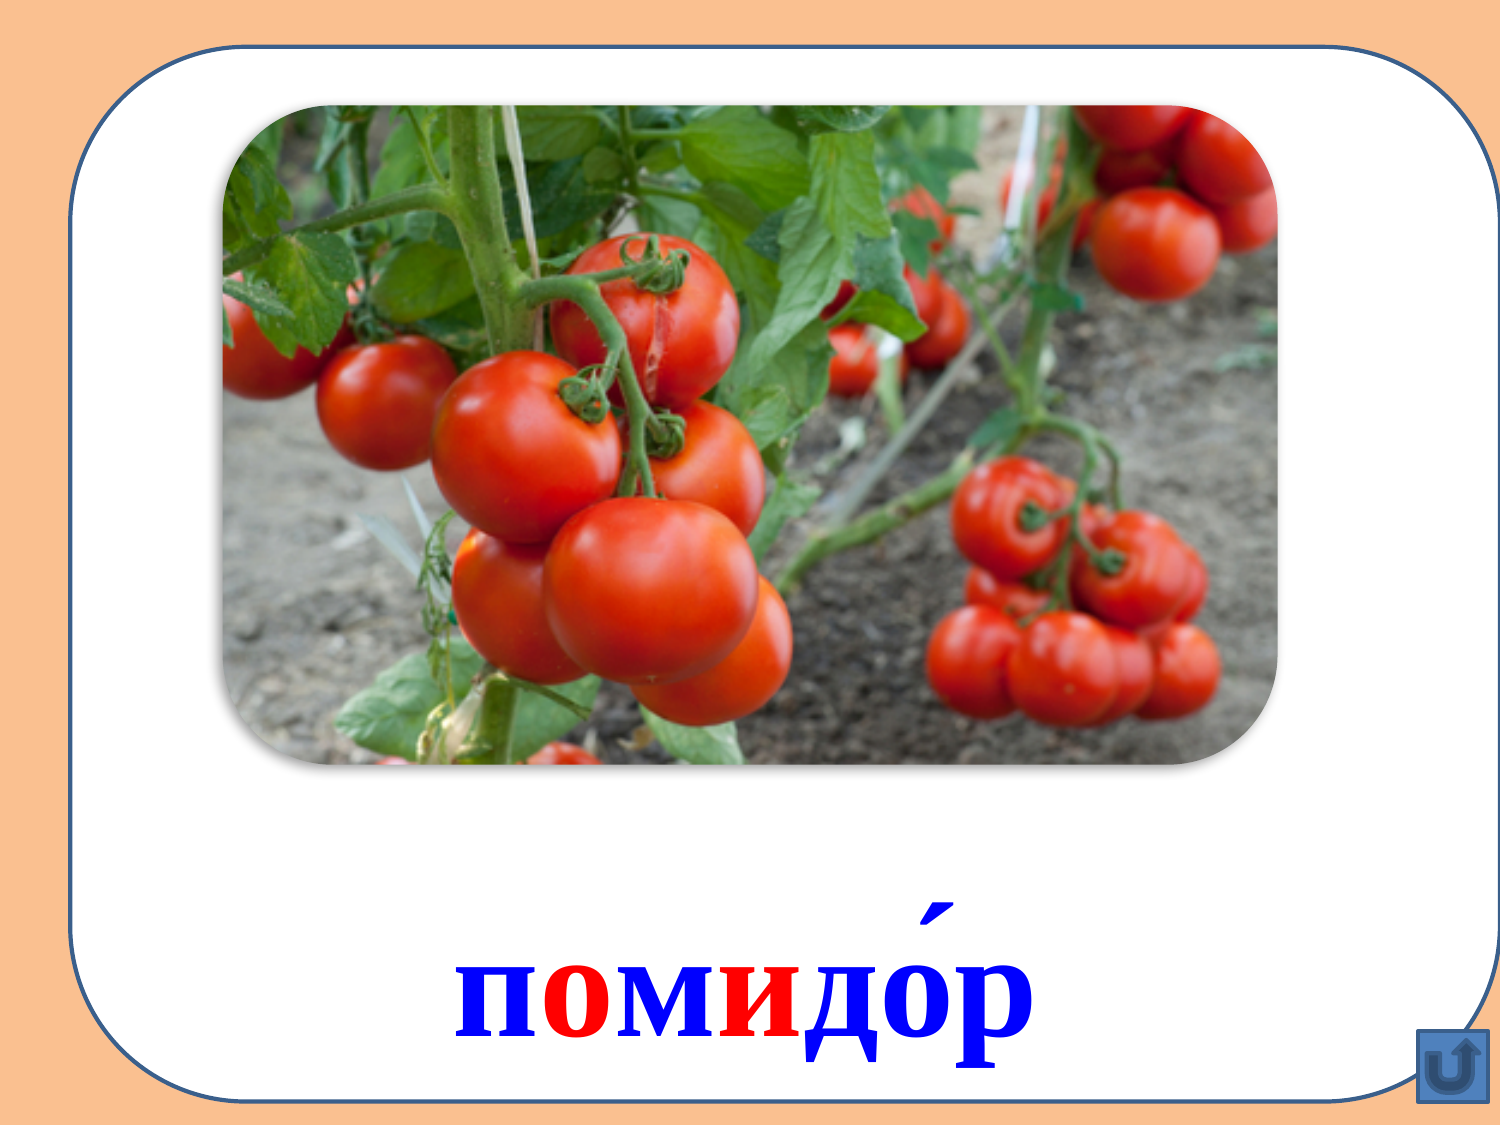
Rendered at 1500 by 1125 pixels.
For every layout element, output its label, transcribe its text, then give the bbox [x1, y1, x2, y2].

text_box [137, 1067, 1416, 1104]
picture [222, 105, 1278, 765]
text_box [1416, 1029, 1490, 1104]
text_box [68, 44, 1500, 1029]
text_box помидо́р [70, 878, 1421, 1067]
